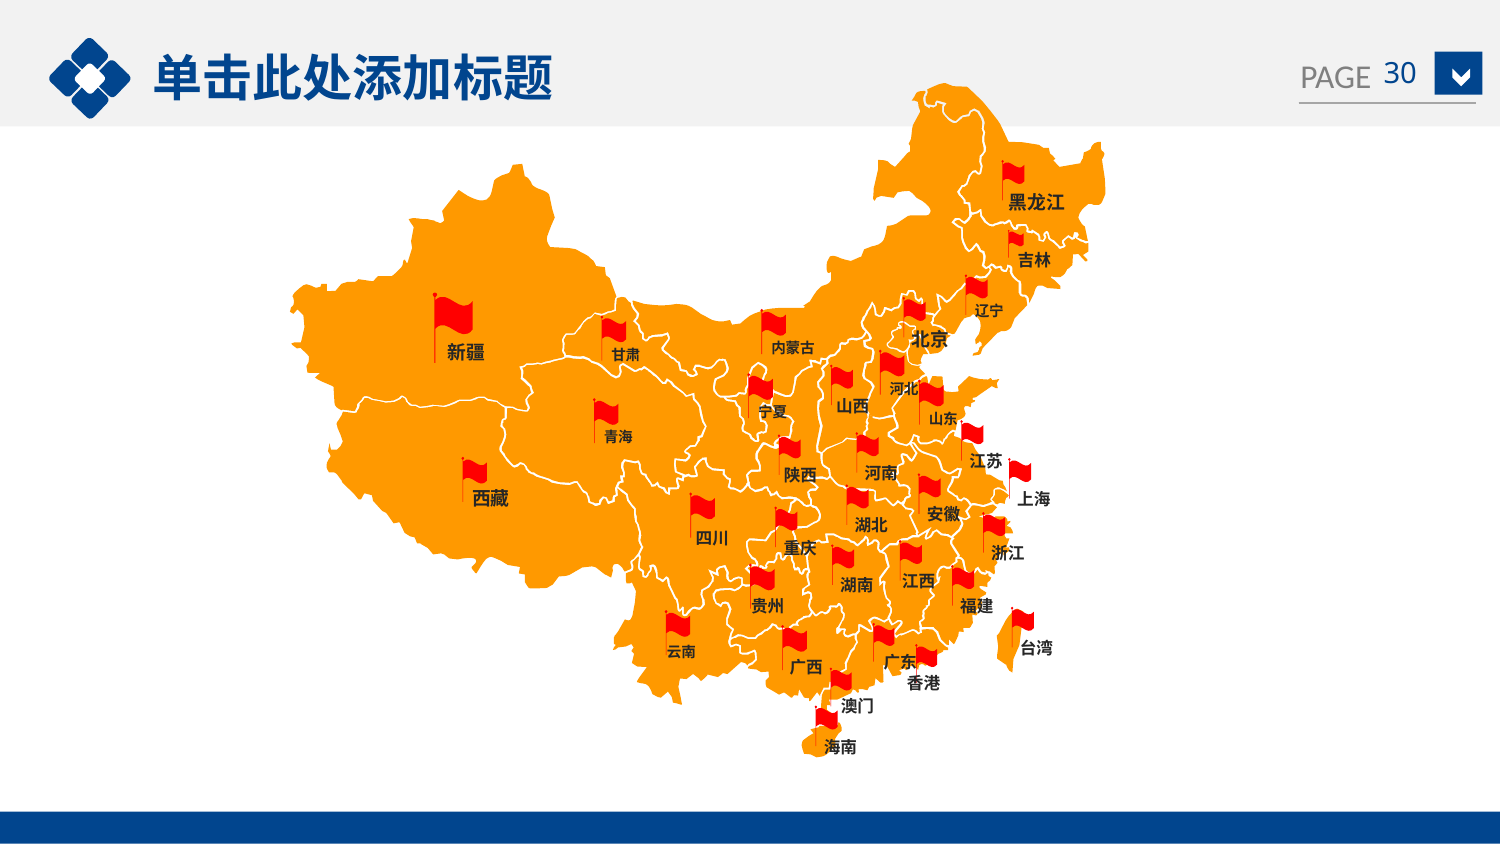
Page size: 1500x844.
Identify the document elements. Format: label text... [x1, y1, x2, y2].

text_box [824, 544, 890, 604]
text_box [891, 643, 956, 701]
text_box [680, 492, 745, 557]
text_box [975, 511, 1041, 572]
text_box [1001, 457, 1067, 518]
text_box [289, 82, 1106, 758]
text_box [825, 667, 890, 725]
text_box 单击此处添加标题 [137, 38, 568, 114]
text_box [839, 484, 904, 544]
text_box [893, 540, 951, 600]
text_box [944, 564, 1010, 625]
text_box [896, 296, 965, 359]
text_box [432, 292, 502, 372]
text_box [595, 315, 657, 372]
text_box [768, 434, 833, 494]
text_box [874, 349, 935, 406]
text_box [911, 472, 976, 533]
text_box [993, 159, 1081, 222]
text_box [768, 506, 833, 566]
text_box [52, 41, 127, 115]
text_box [588, 397, 649, 454]
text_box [913, 379, 974, 436]
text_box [774, 624, 839, 686]
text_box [742, 372, 803, 429]
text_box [651, 609, 712, 669]
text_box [959, 274, 1020, 328]
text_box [755, 308, 831, 365]
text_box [954, 419, 1019, 480]
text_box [849, 431, 914, 492]
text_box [456, 456, 526, 518]
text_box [1002, 229, 1067, 279]
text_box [808, 705, 873, 765]
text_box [868, 622, 933, 666]
slide_number 30 [1364, 51, 1437, 97]
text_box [735, 563, 801, 625]
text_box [820, 364, 886, 424]
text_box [1004, 606, 1069, 666]
